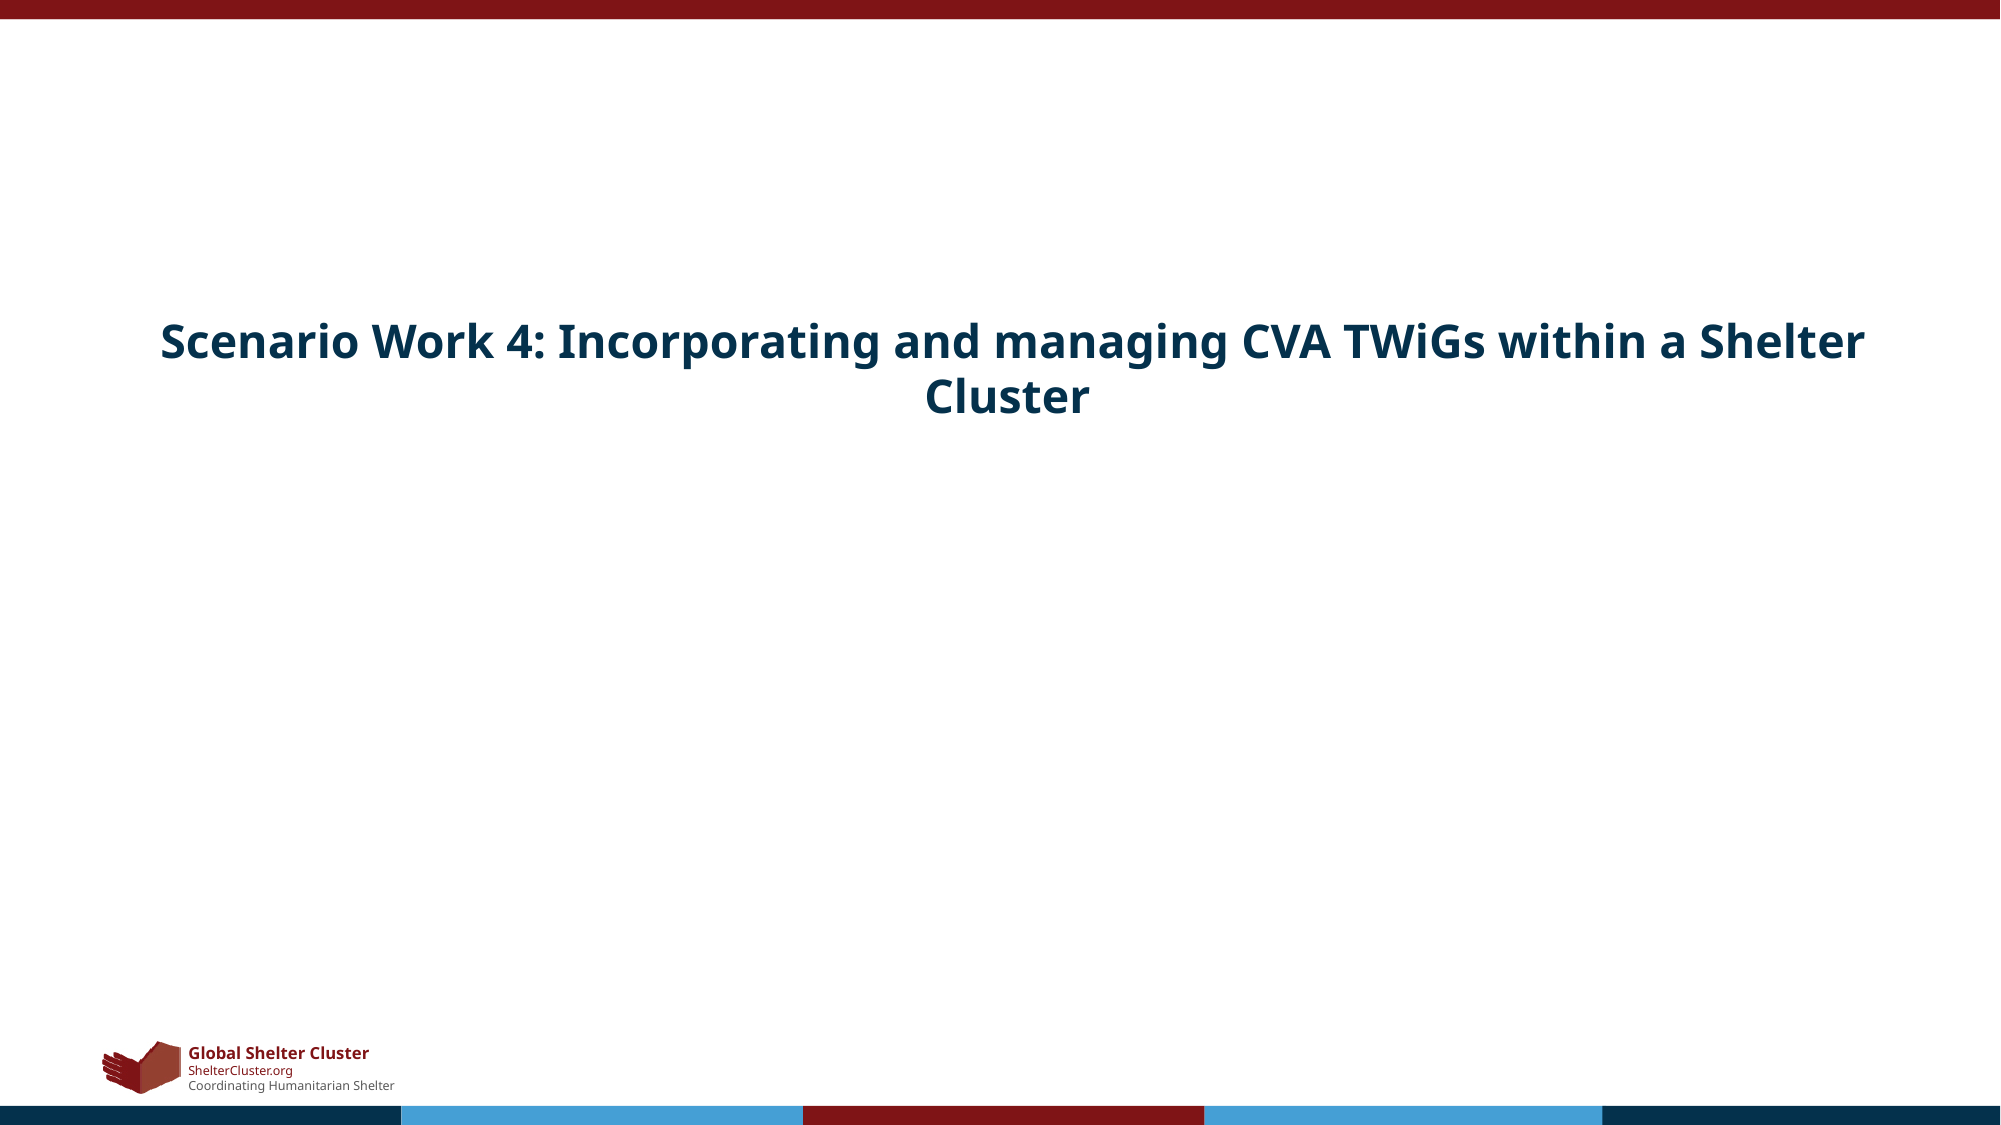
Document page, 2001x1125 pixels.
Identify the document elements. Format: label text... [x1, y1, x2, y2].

picture [102, 1041, 181, 1094]
title Scenario Work 4: Incorporating and managing CVA TWiGs within a Shelter Cluster [132, 302, 1895, 544]
